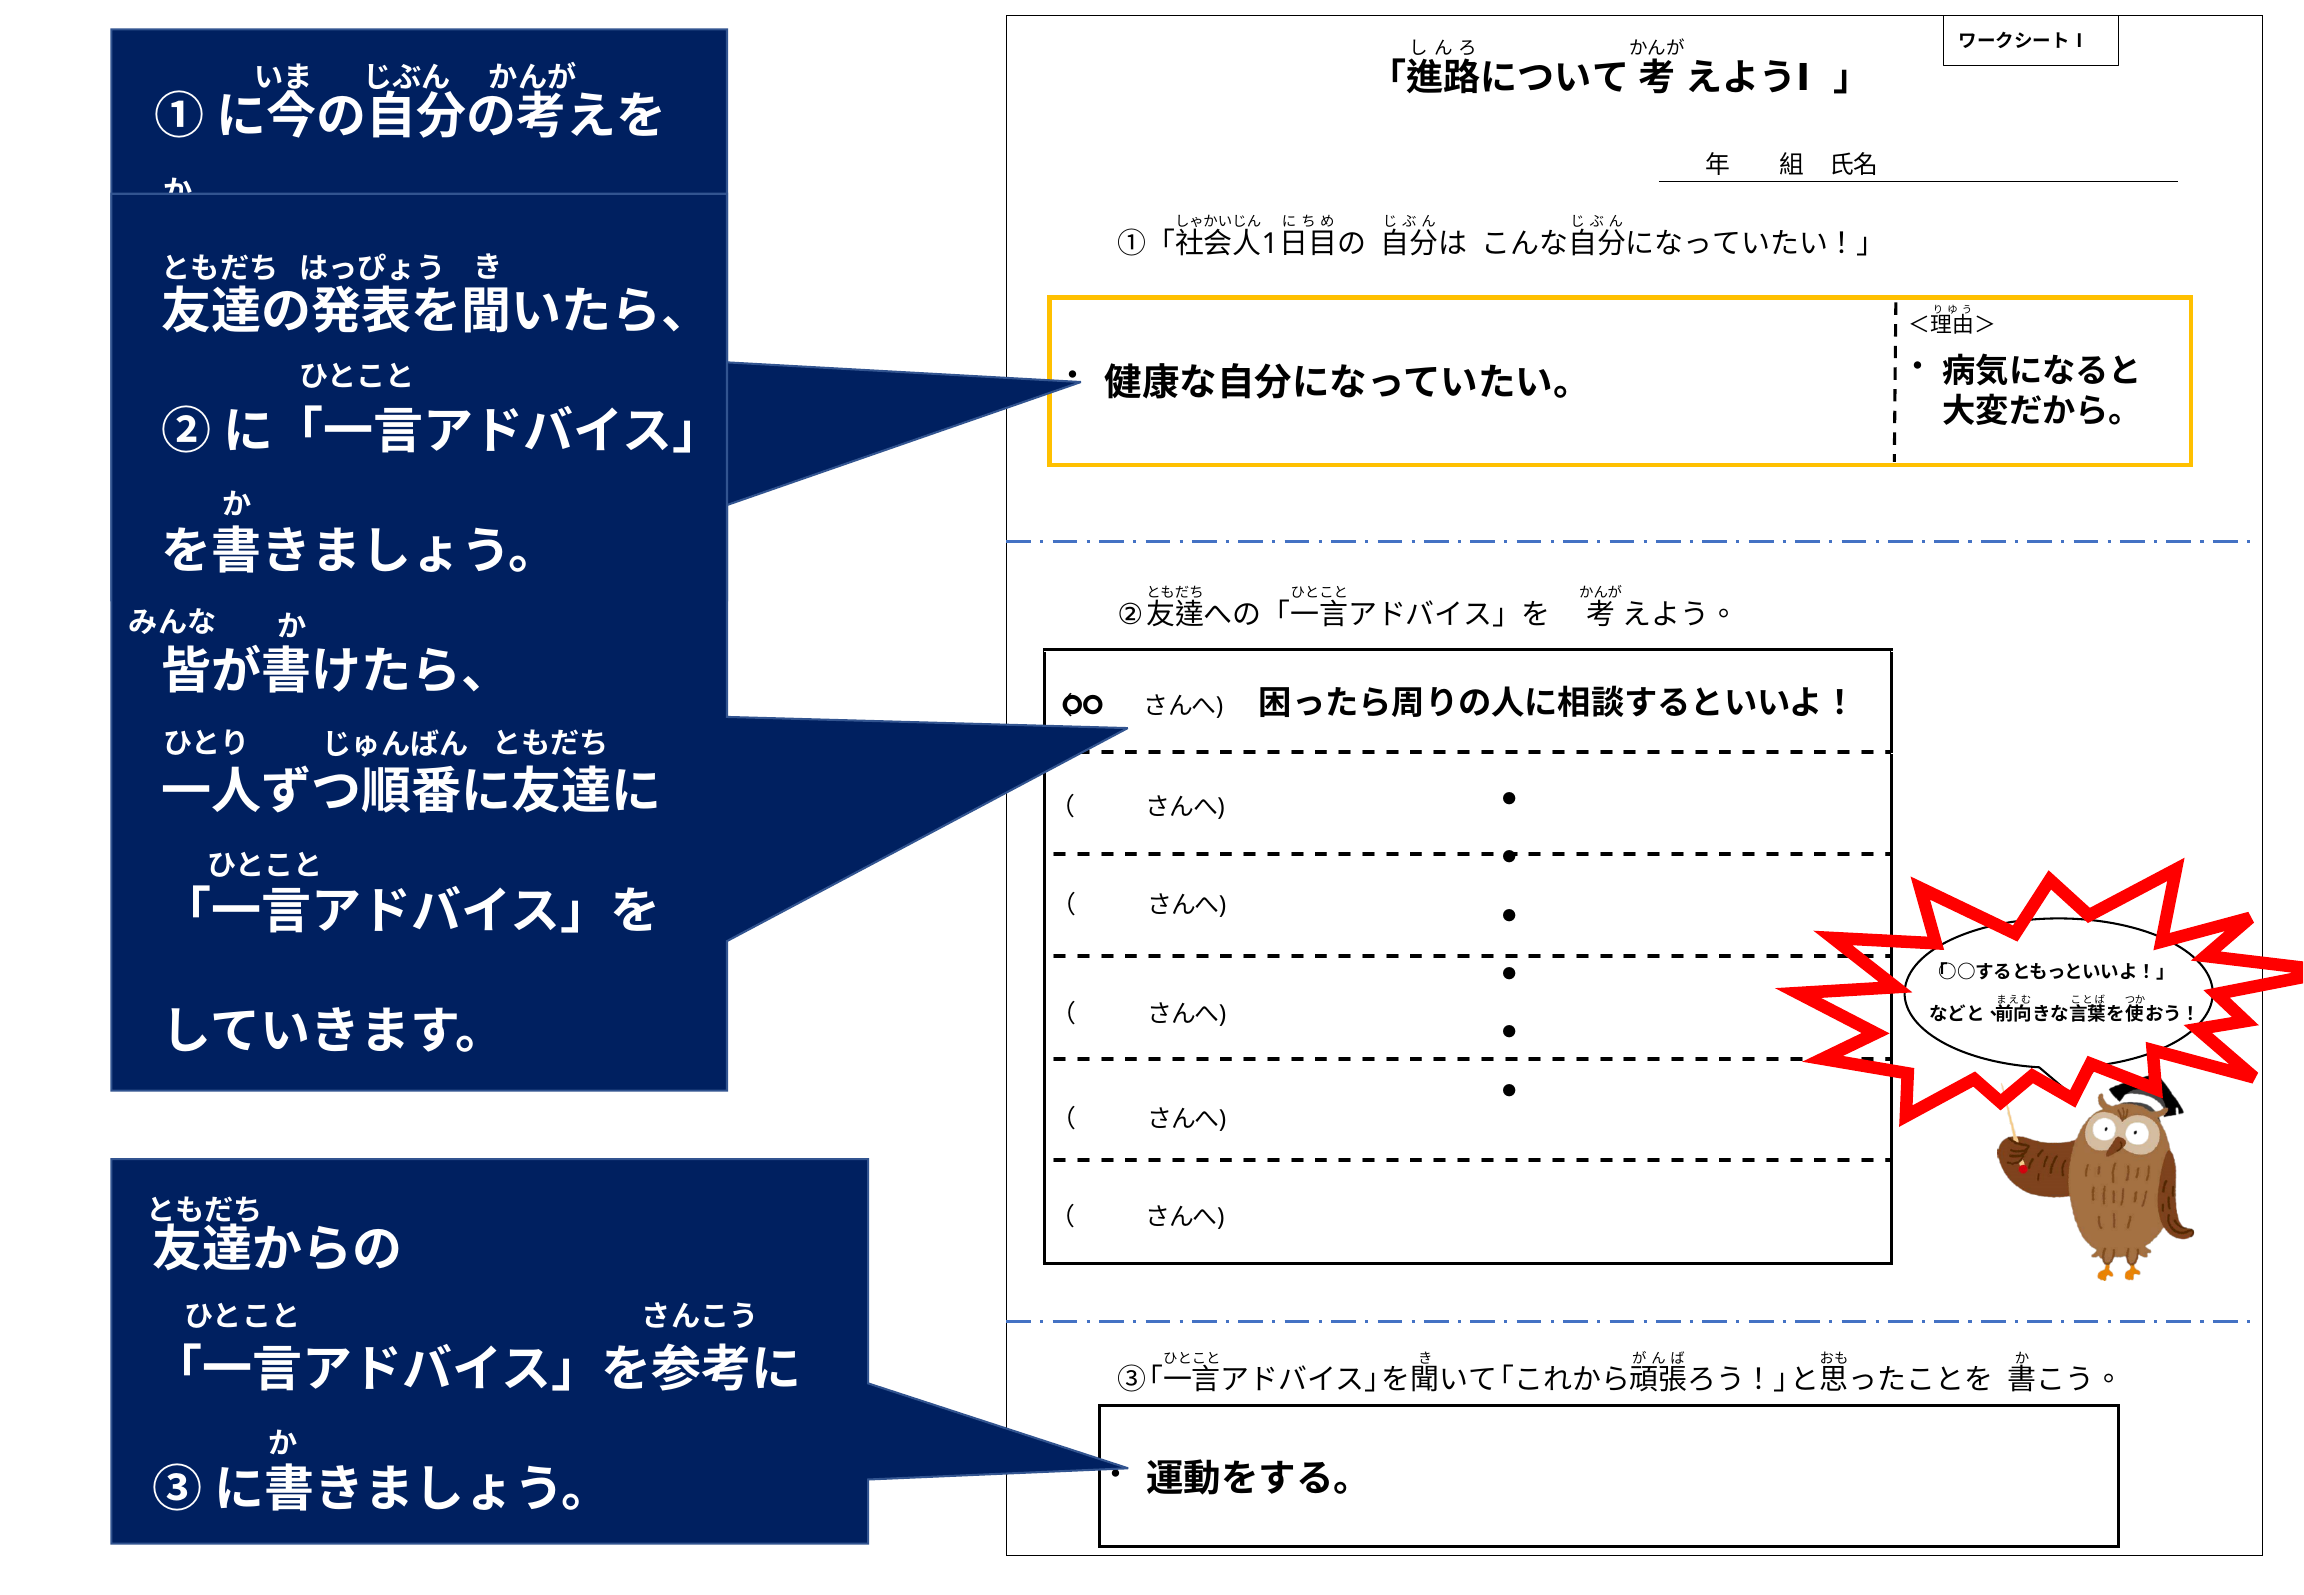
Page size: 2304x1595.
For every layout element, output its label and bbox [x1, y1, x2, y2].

text_box [1090, 341, 2304, 438]
text_box [1047, 671, 2023, 1290]
text_box [111, 29, 727, 193]
text_box [111, 1159, 942, 1573]
text_box [111, 193, 810, 1120]
text_box [1006, 15, 2263, 1556]
text_box [2263, 961, 2304, 986]
